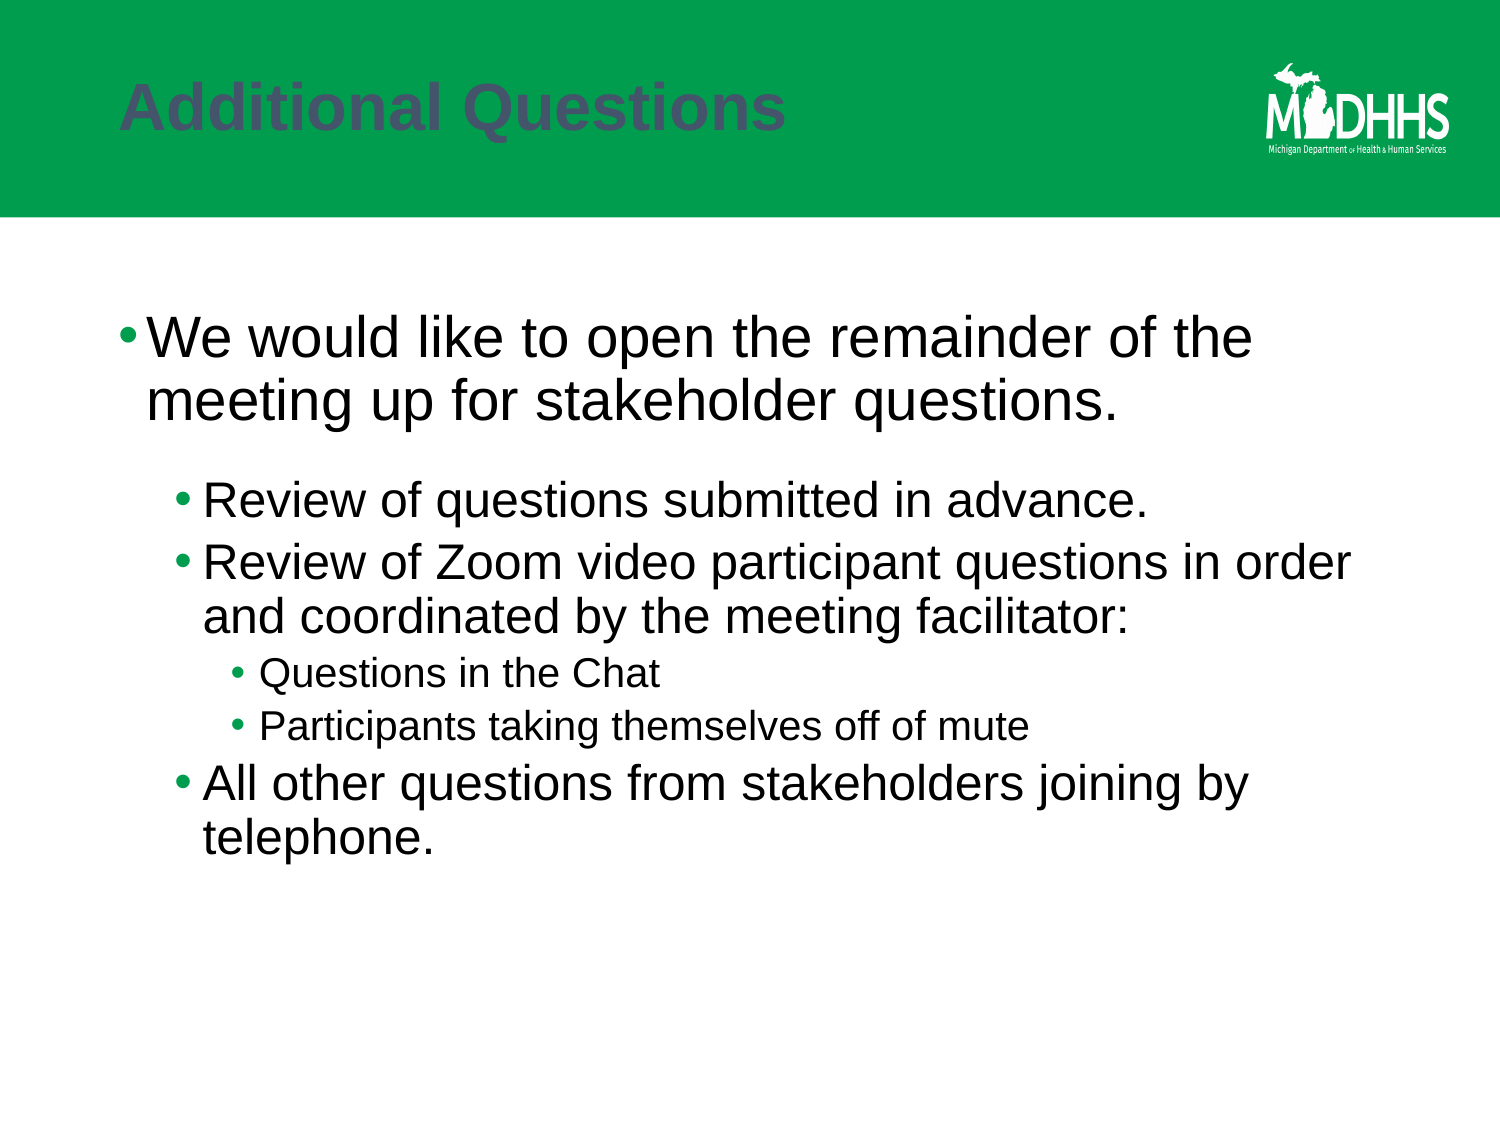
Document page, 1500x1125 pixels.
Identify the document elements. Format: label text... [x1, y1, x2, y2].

title Additional Questions [103, 0, 1216, 218]
picture [1266, 63, 1449, 155]
list We would like to open the remainder of the meeting up for stakeholder questions. Review of questions submitted in advance. Review of Zoom video participant questions in order and coordinated by the meeting facilitator: Questions in the Chat Participants taking themselves off of mute All other questions from stakeholders joining by telephone. [103, 299, 1397, 1014]
